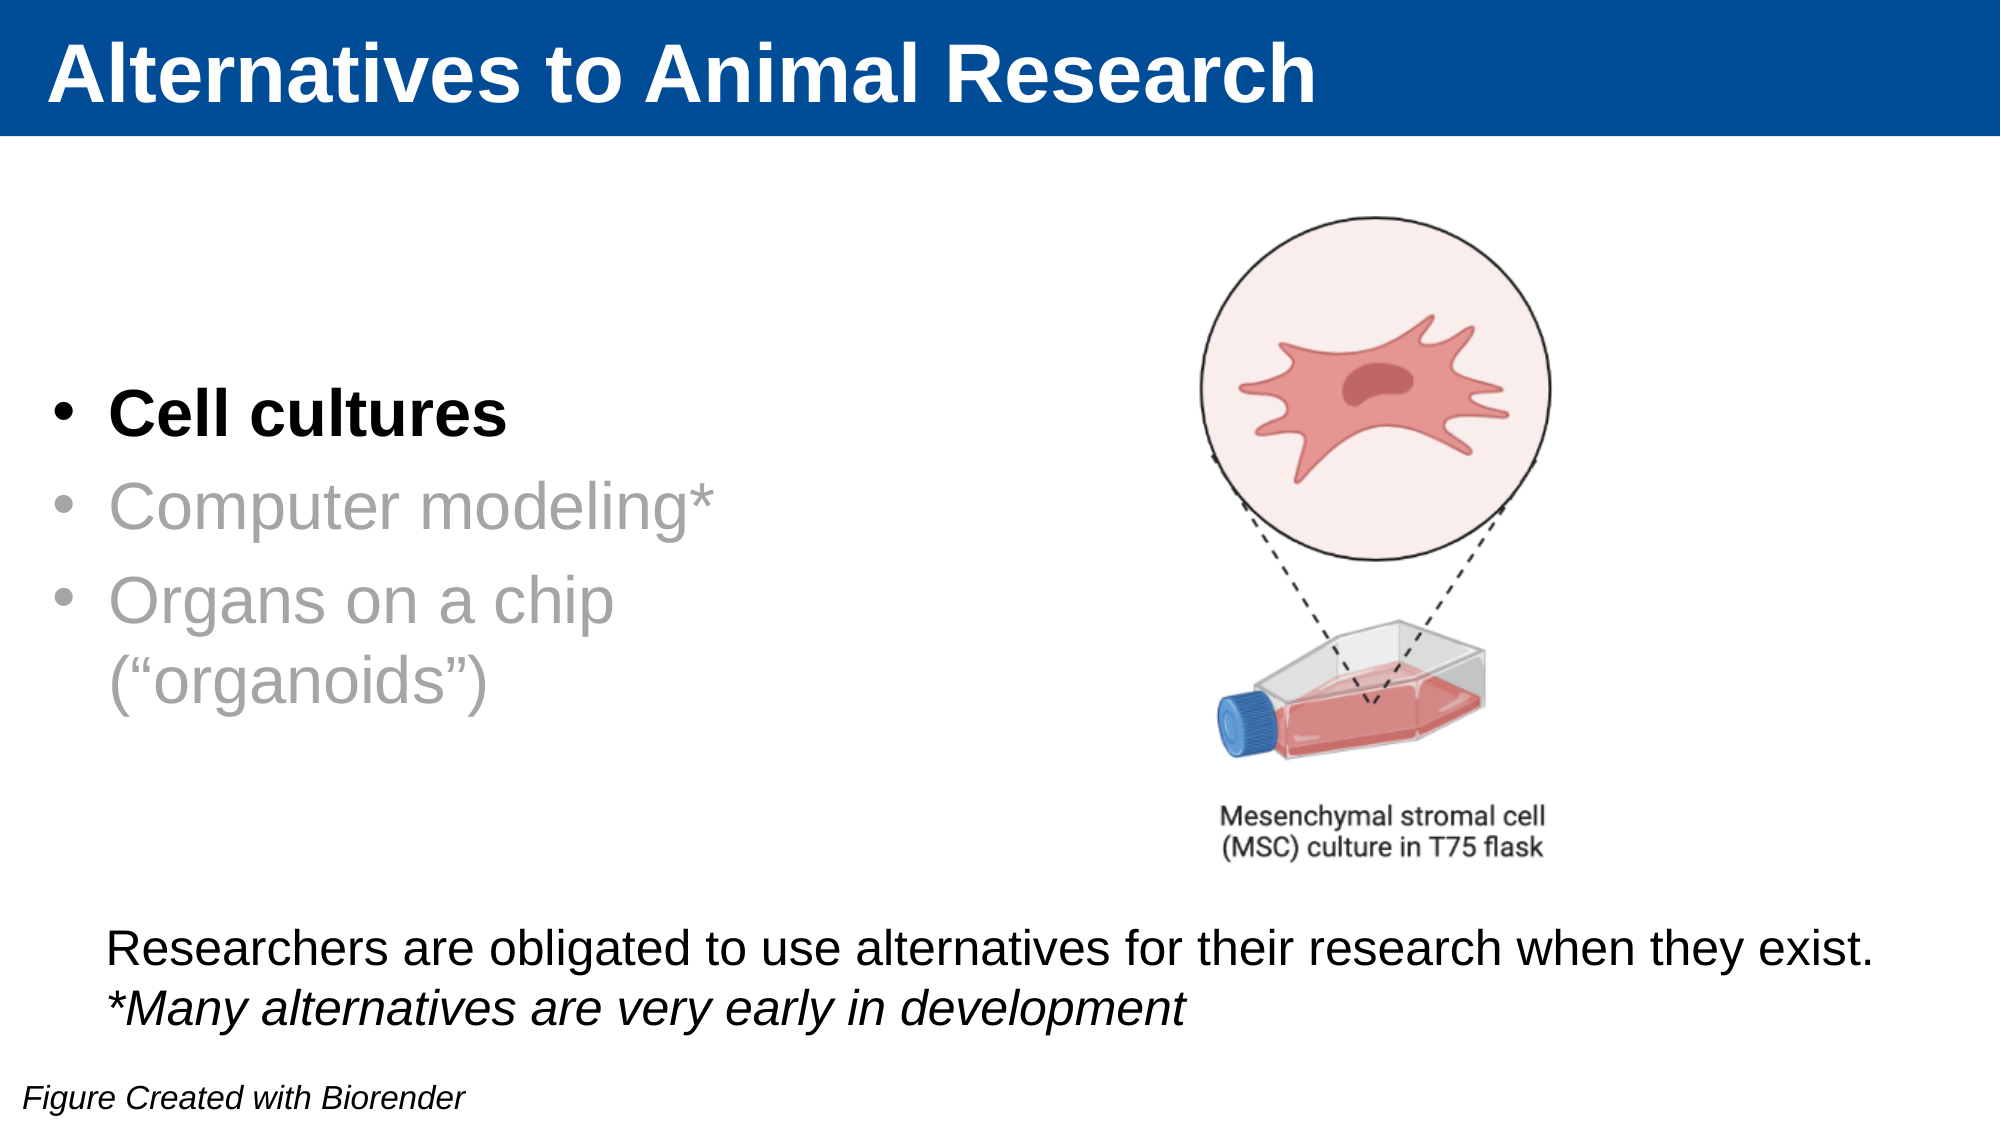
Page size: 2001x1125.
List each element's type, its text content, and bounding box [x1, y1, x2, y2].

list Cell cultures Computer modeling* Organs on a chip (“organoids”) [37, 362, 783, 1105]
picture [1158, 165, 1596, 909]
text_box [1367, 0, 2000, 137]
text_box Researchers are obligated to use alternatives for their research when they exist. *Many alternatives are very early in development [90, 908, 1910, 1044]
text_box Figure Created with Biorender [7, 1068, 481, 1124]
title Alternatives to Animal Research [0, 0, 1367, 172]
